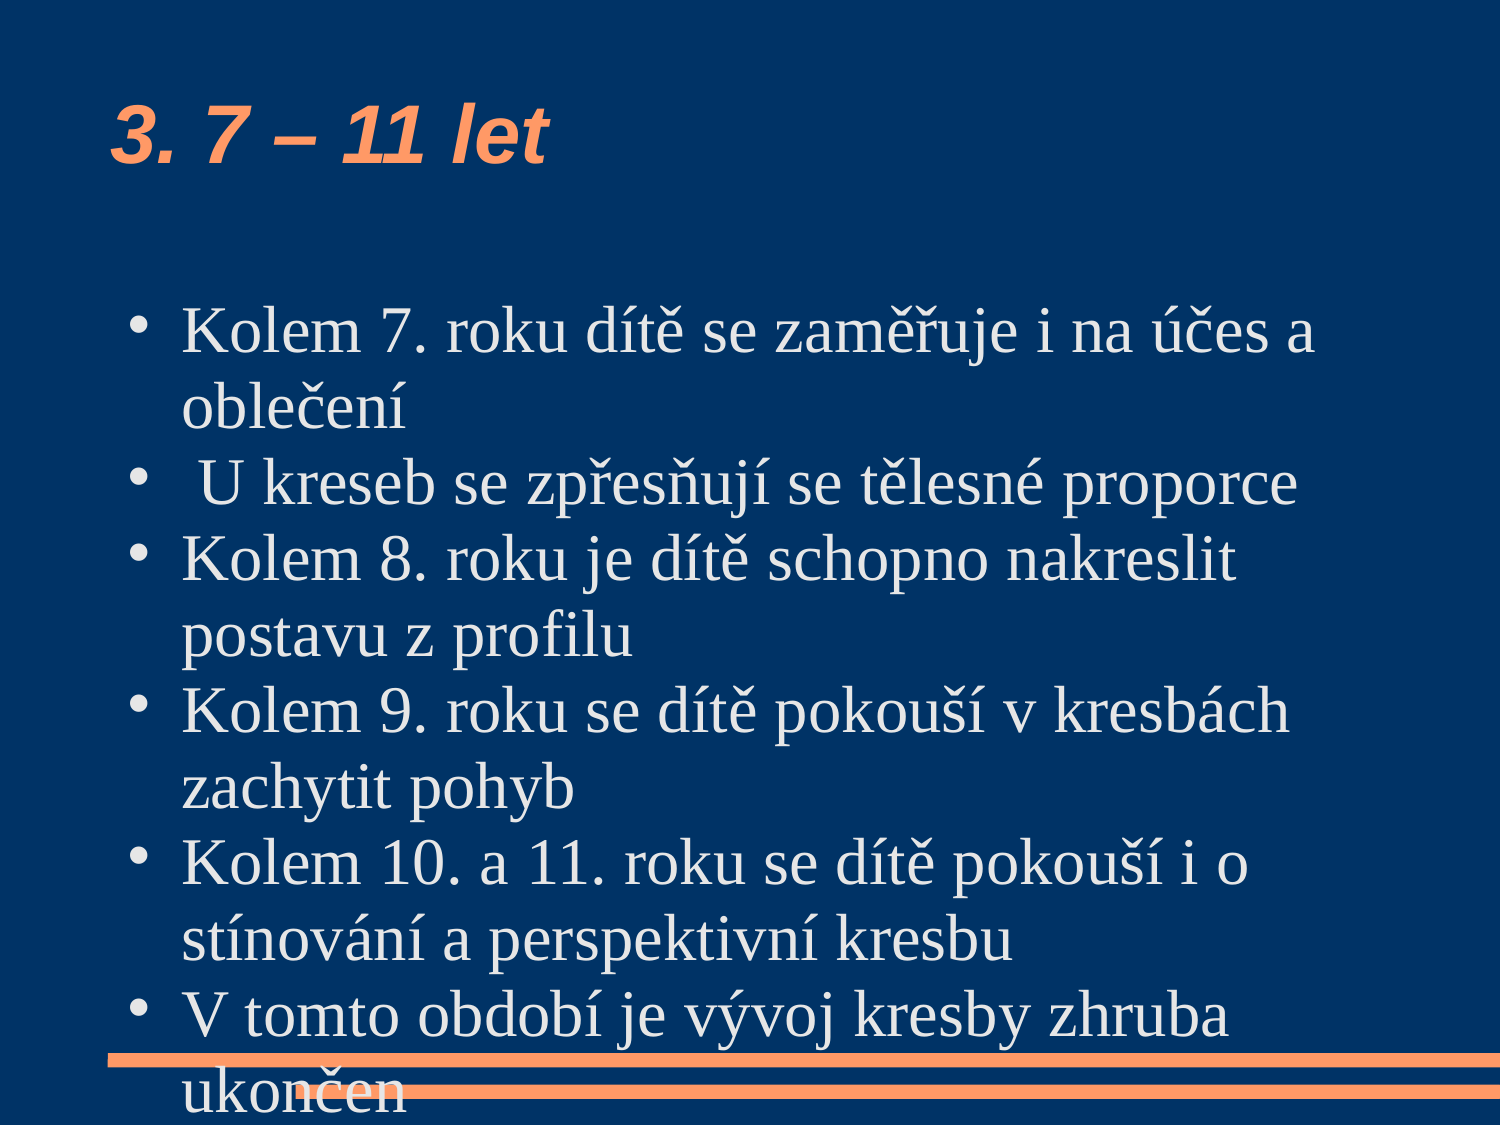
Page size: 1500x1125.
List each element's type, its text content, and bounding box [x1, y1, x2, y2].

list Kolem 7. roku dítě se zaměřuje i na účes a oblečení U kreseb se zpřesňují se tělesné proporce Kolem 8. roku je dítě schopno nakreslit postavu z profilu Kolem 9. roku se dítě pokouší v kresbách zachytit pohyb Kolem 10. a 11. roku se dítě pokouší i o stínování a perspektivní kresbu V tomto období je vývoj kresby zhruba ukončen [110, 292, 1416, 1125]
title 3. 7 – 11 let [110, 41, 1392, 230]
